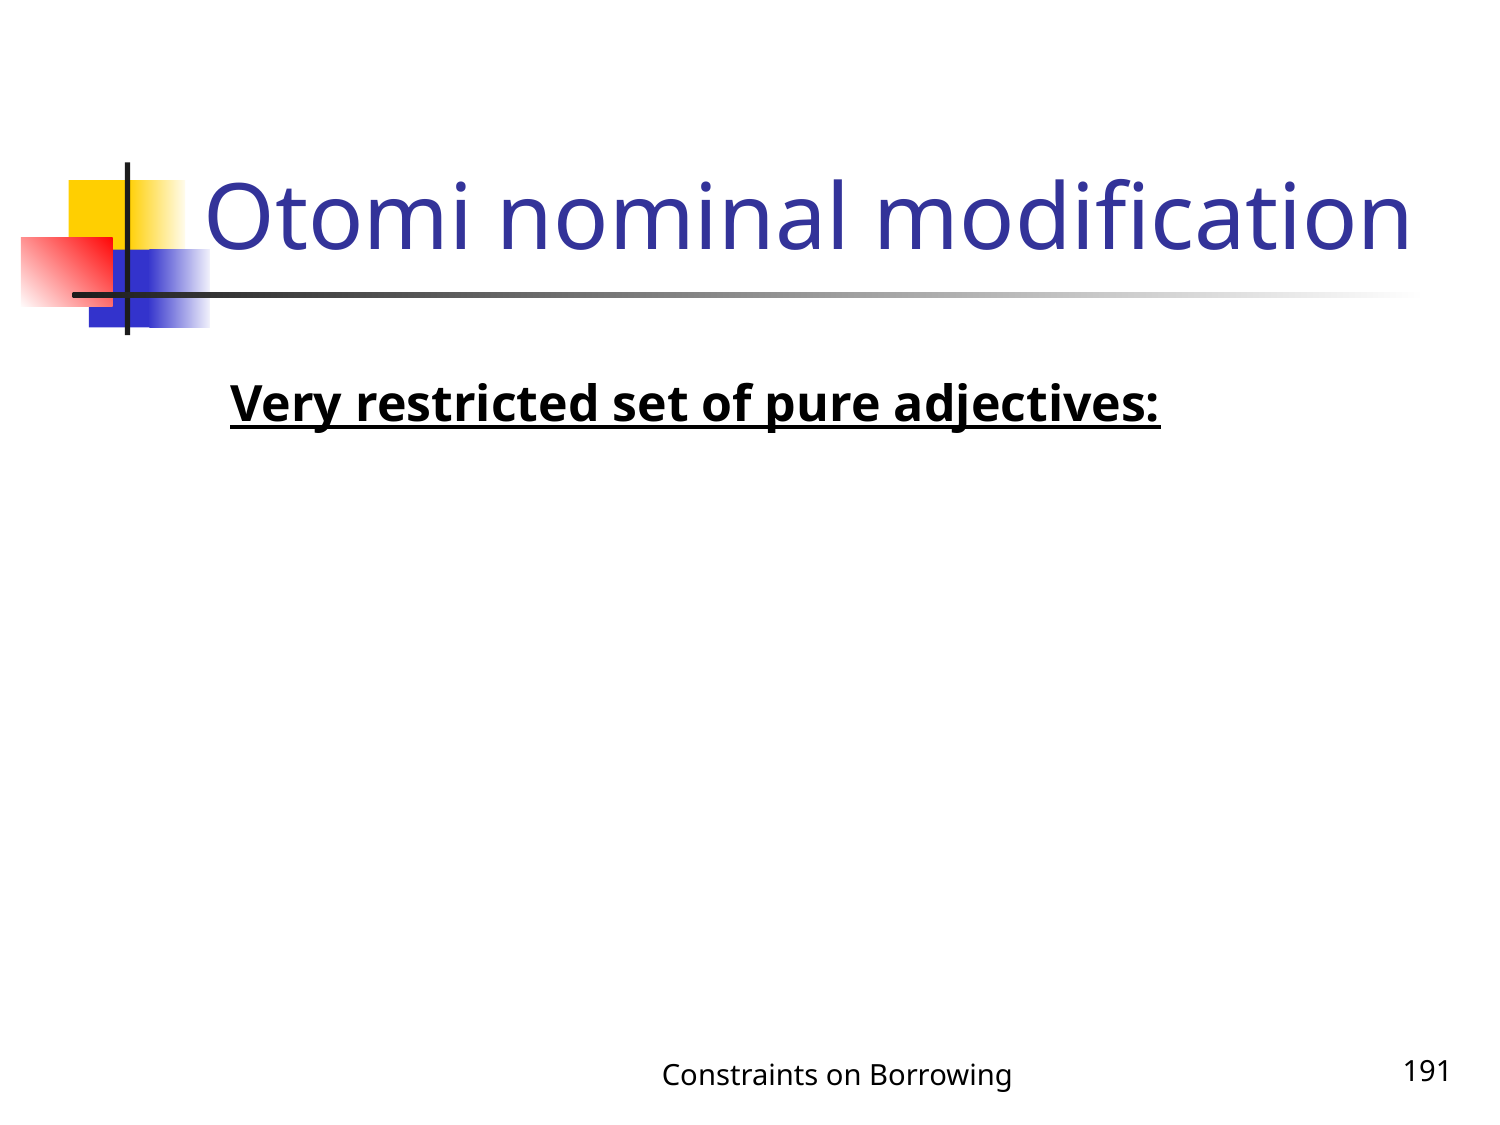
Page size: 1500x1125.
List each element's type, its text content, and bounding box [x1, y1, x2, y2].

title Otomi nominal modification [188, 34, 1468, 276]
footer Constraints on Borrowing [599, 1023, 1076, 1100]
text_box Very restricted set of pure adjectives: [215, 363, 1176, 499]
slide_number 191 [1154, 1023, 1468, 1100]
